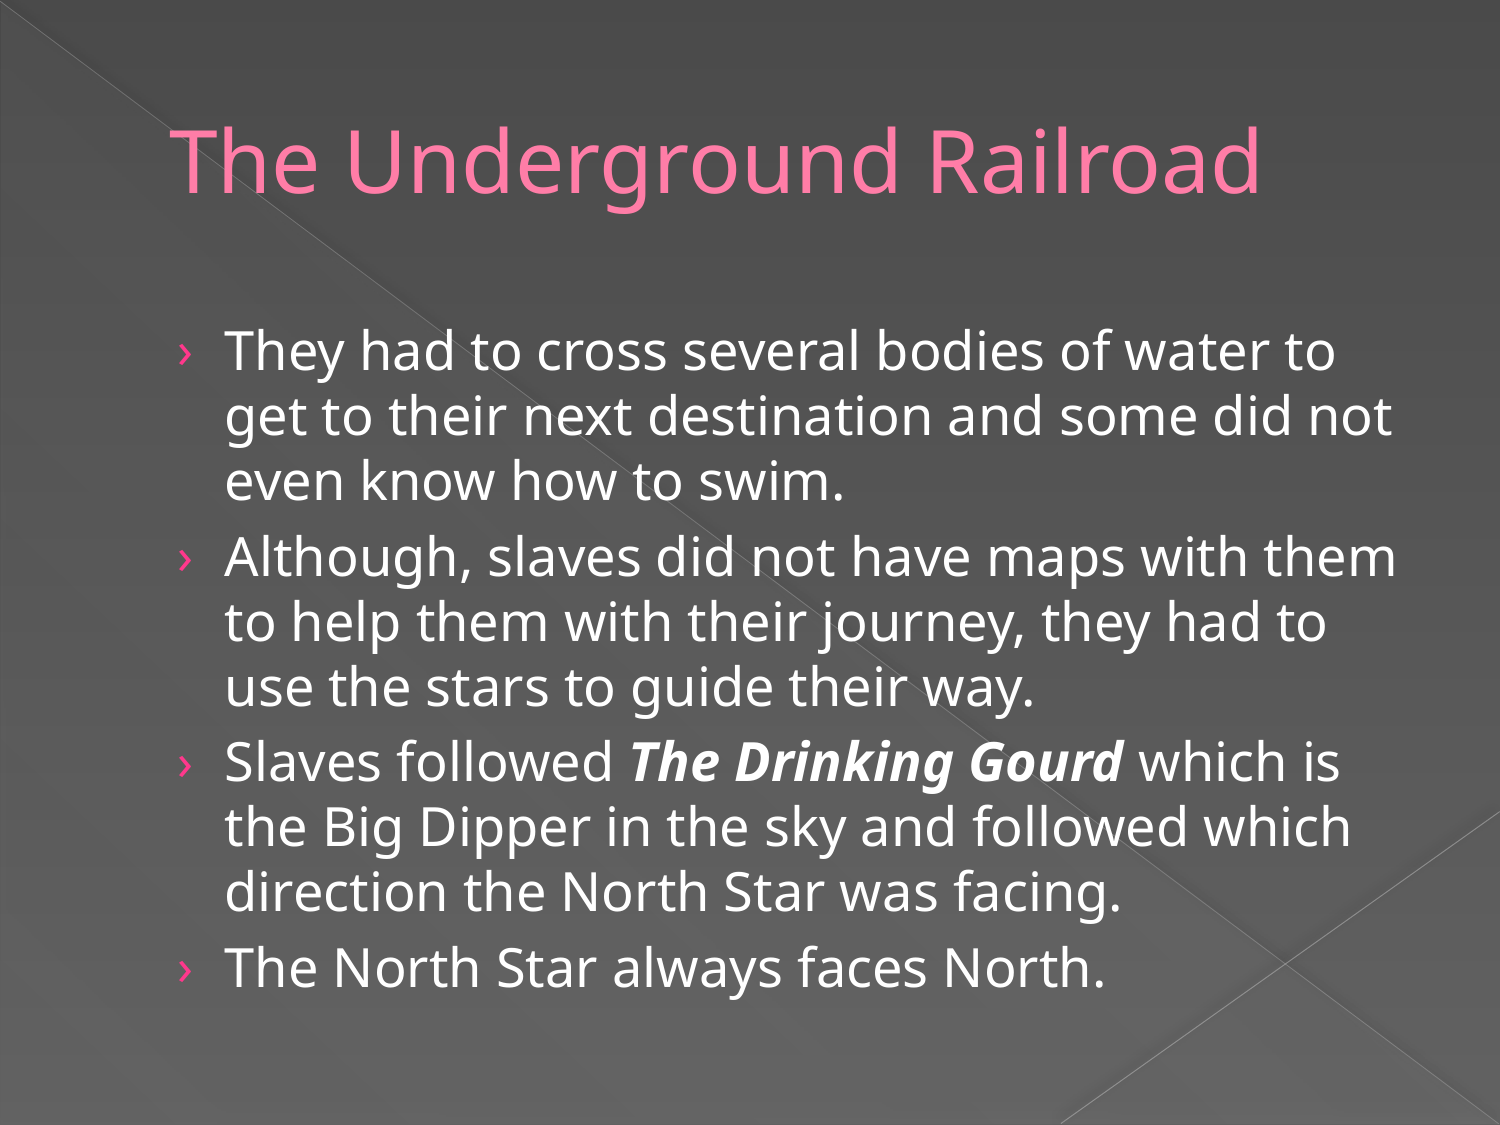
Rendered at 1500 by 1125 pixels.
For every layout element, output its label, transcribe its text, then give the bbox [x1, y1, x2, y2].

list They had to cross several bodies of water to get to their next destination and some did not even know how to swim. Although, slaves did not have maps with them to help them with their journey, they had to use the stars to guide their way. Slaves followed The Drinking Gourd which is the Big Dipper in the sky and followed which direction the North Star was facing. The North Star always faces North. [75, 308, 1425, 1059]
title The Underground Railroad [75, 43, 1425, 274]
